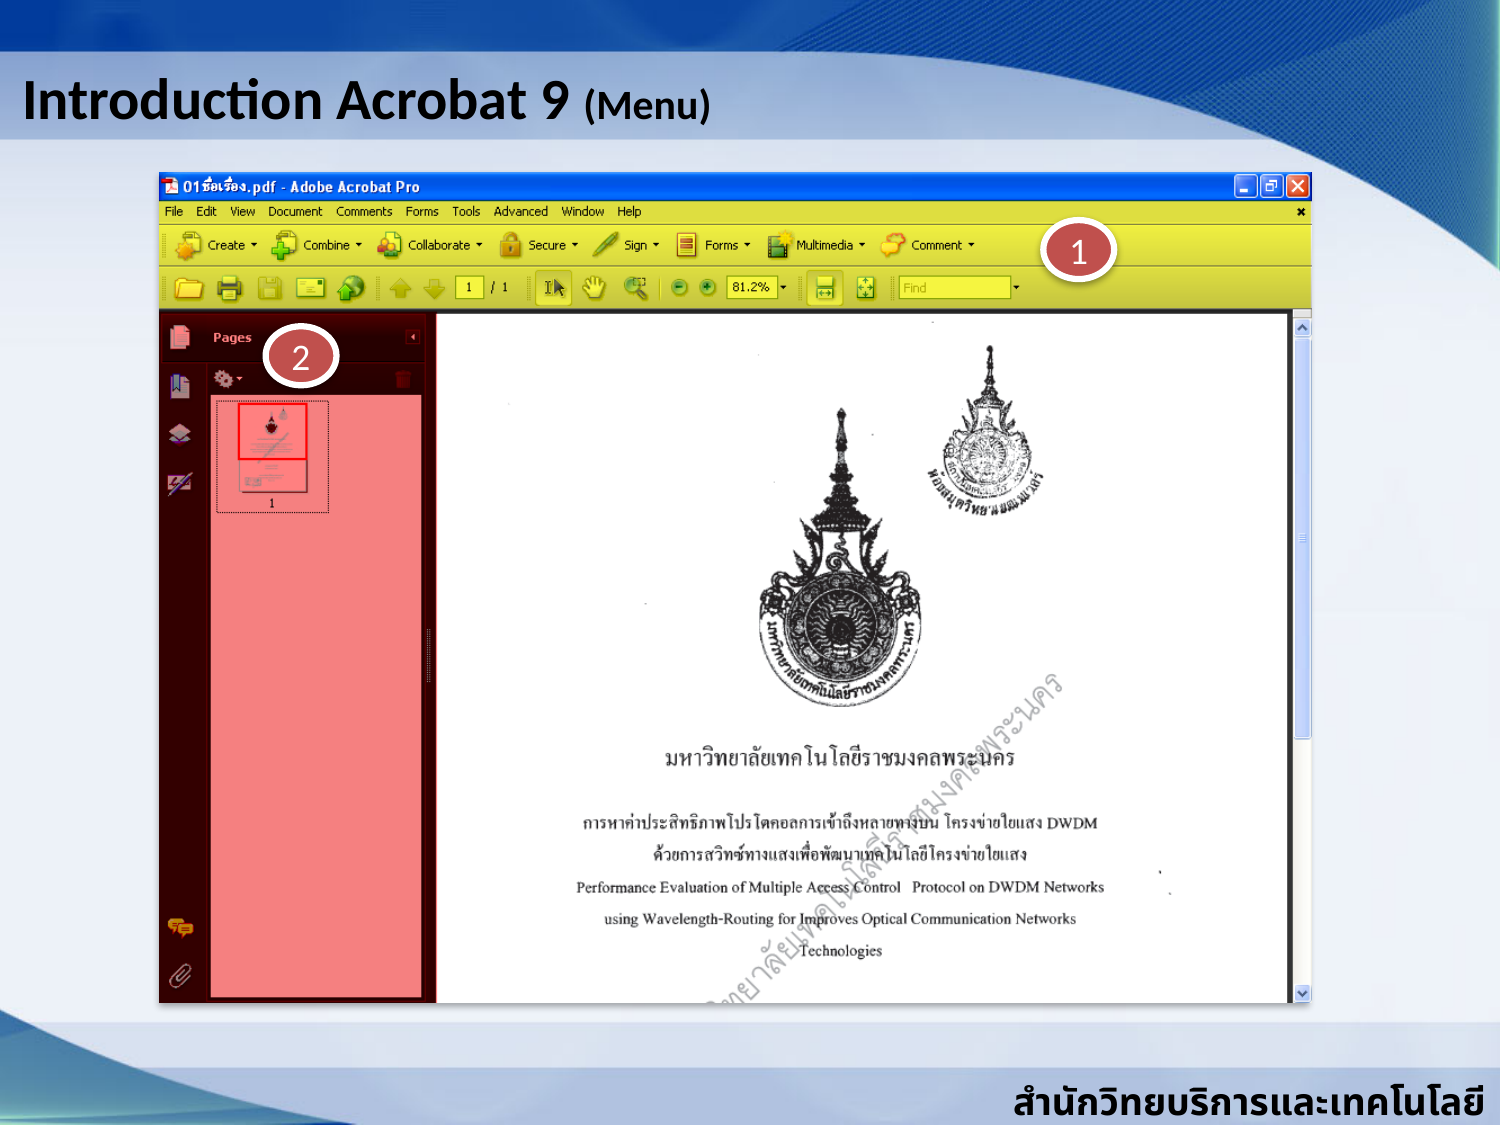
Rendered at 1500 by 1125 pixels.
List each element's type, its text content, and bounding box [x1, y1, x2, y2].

title Introduction Acrobat 9 (Menu) [7, 54, 739, 138]
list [159, 172, 1312, 1003]
text_box สำนักวิทยบริการและเทคโนโลยีสารสนเทศ [998, 1070, 1500, 1125]
picture [0, 0, 1500, 1125]
